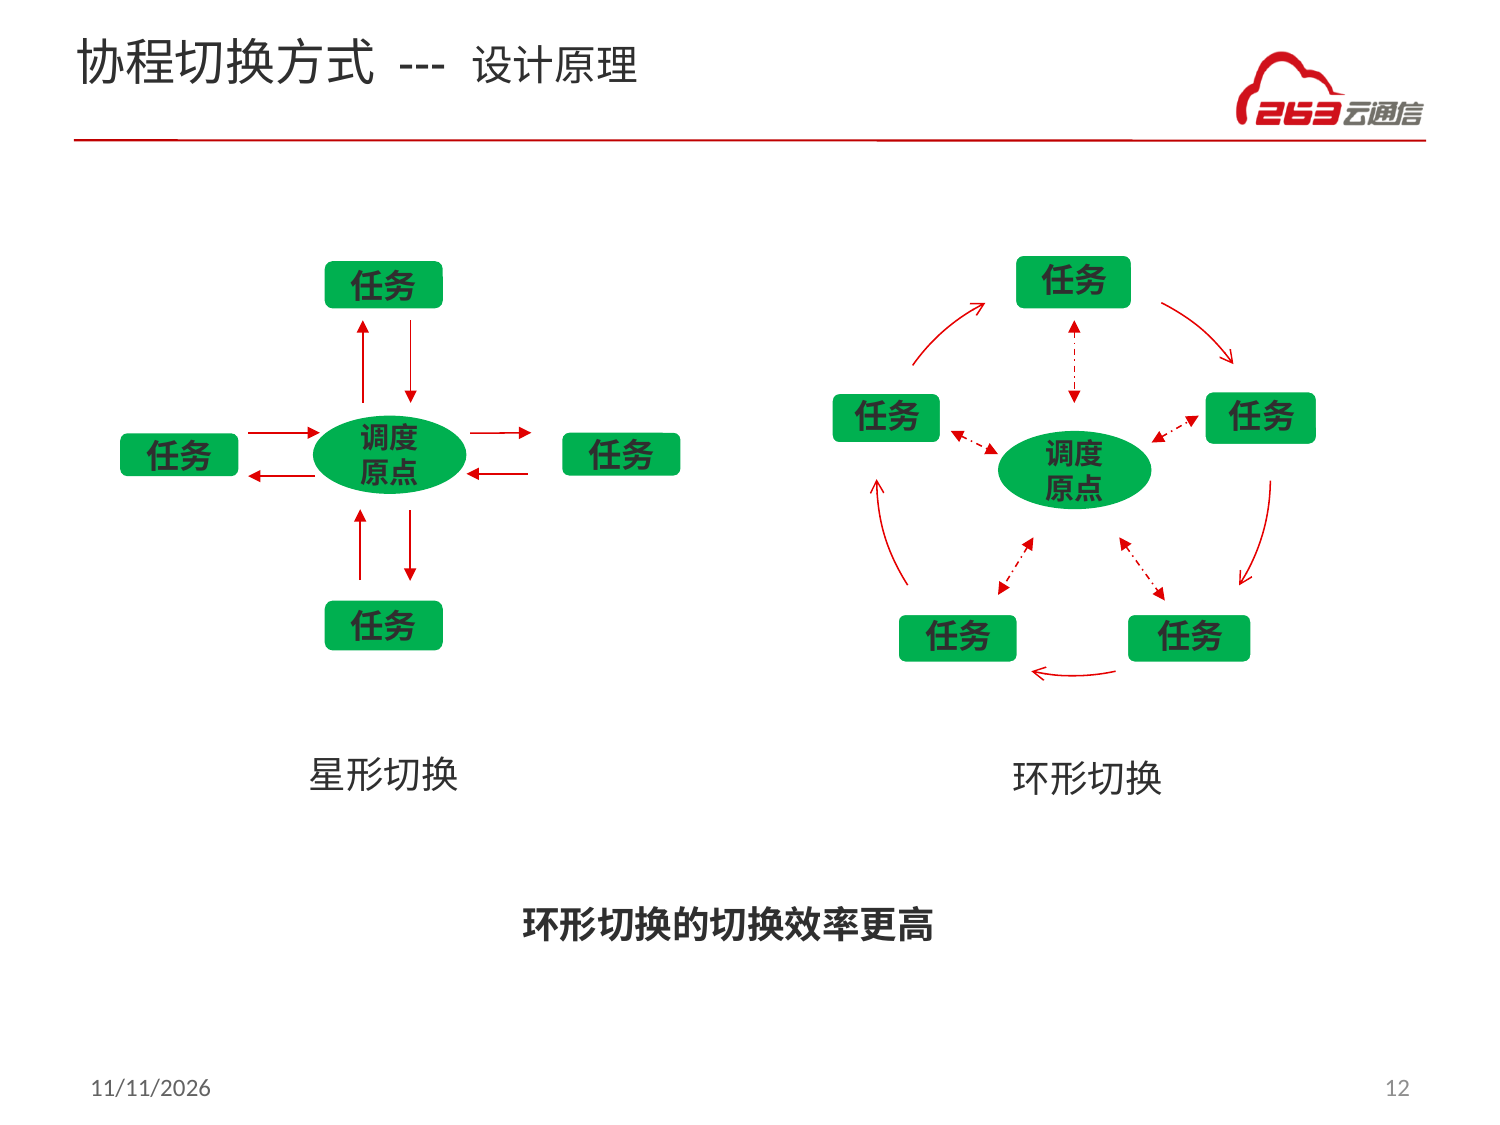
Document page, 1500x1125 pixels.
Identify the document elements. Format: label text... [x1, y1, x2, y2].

text_box 环形切换 [997, 747, 1211, 808]
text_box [811, 219, 1338, 729]
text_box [950, 430, 999, 455]
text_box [1151, 415, 1200, 443]
text_box 环形切换的切换效率更高 [507, 894, 1075, 954]
text_box 任务 [118, 431, 241, 479]
text_box 任务 [560, 430, 683, 478]
text_box 任务 [322, 259, 445, 311]
text_box 调度原点 [310, 413, 469, 496]
picture [1230, 37, 1430, 141]
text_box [997, 536, 1034, 596]
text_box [1119, 537, 1166, 601]
text_box 任务 [322, 598, 445, 653]
title 协程切换方式 --- 设计原理 [75, 30, 1235, 136]
text_box 星形切换 [294, 743, 508, 804]
